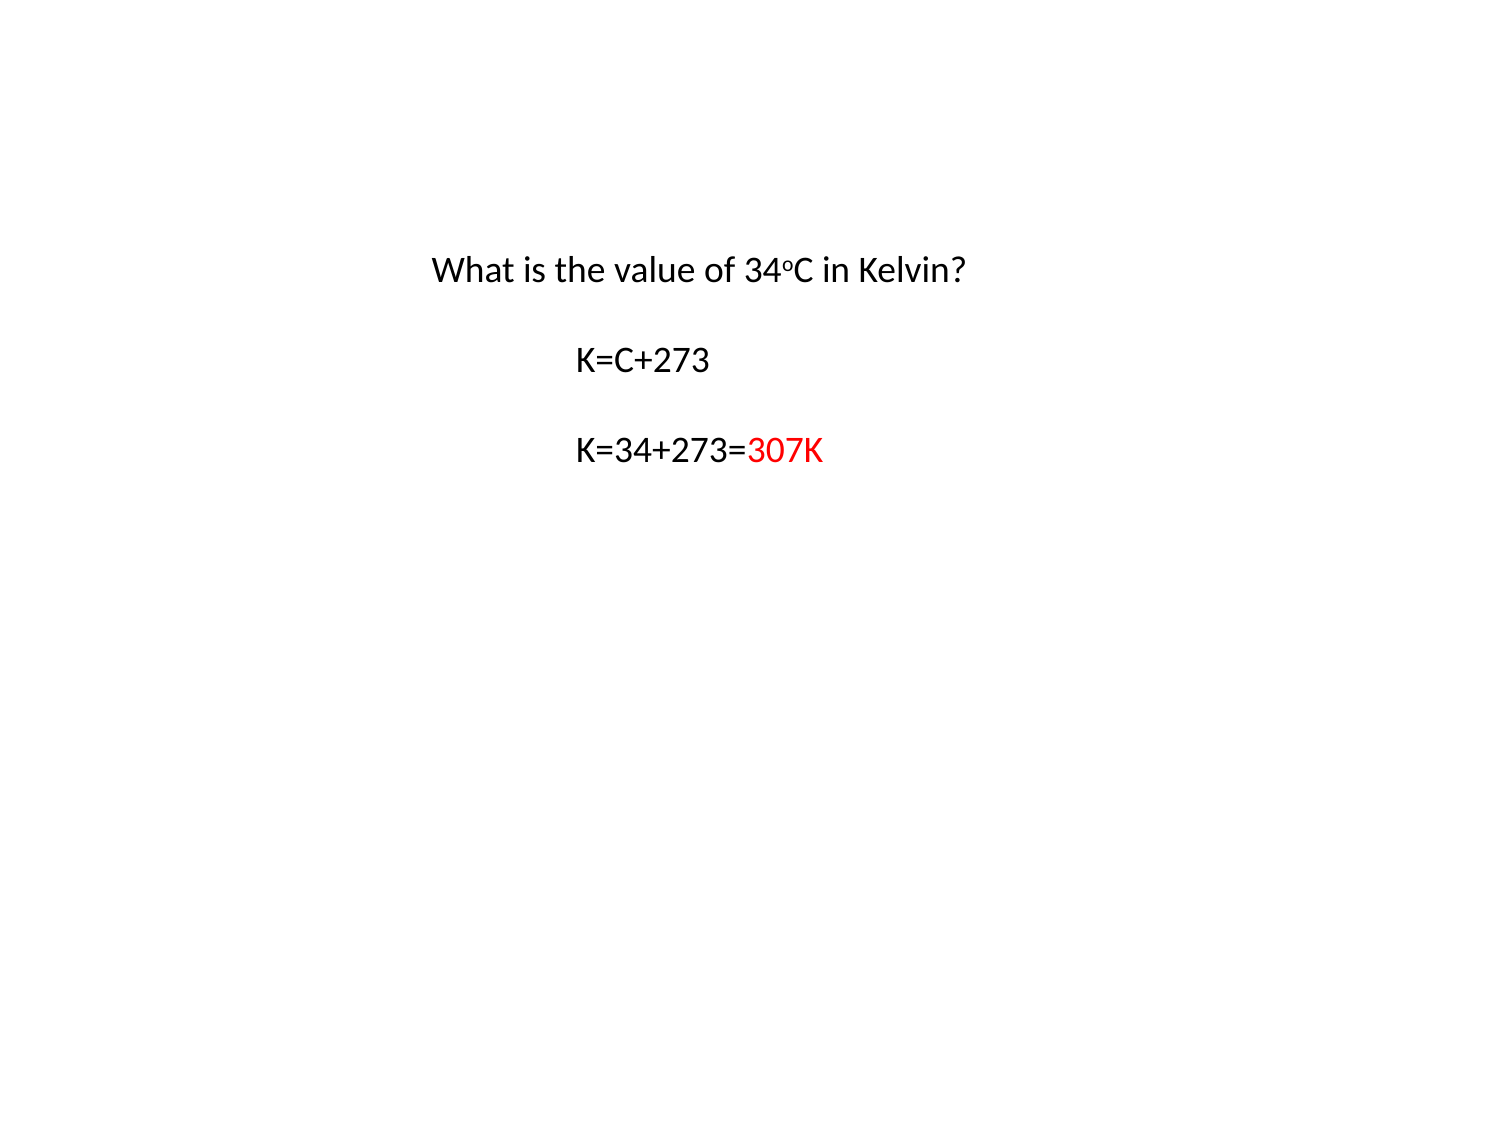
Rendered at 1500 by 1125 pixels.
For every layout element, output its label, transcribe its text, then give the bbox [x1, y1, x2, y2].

text_box What is the value of 34oC in Kelvin? K=C+273 K=34+273=307K [416, 237, 983, 478]
